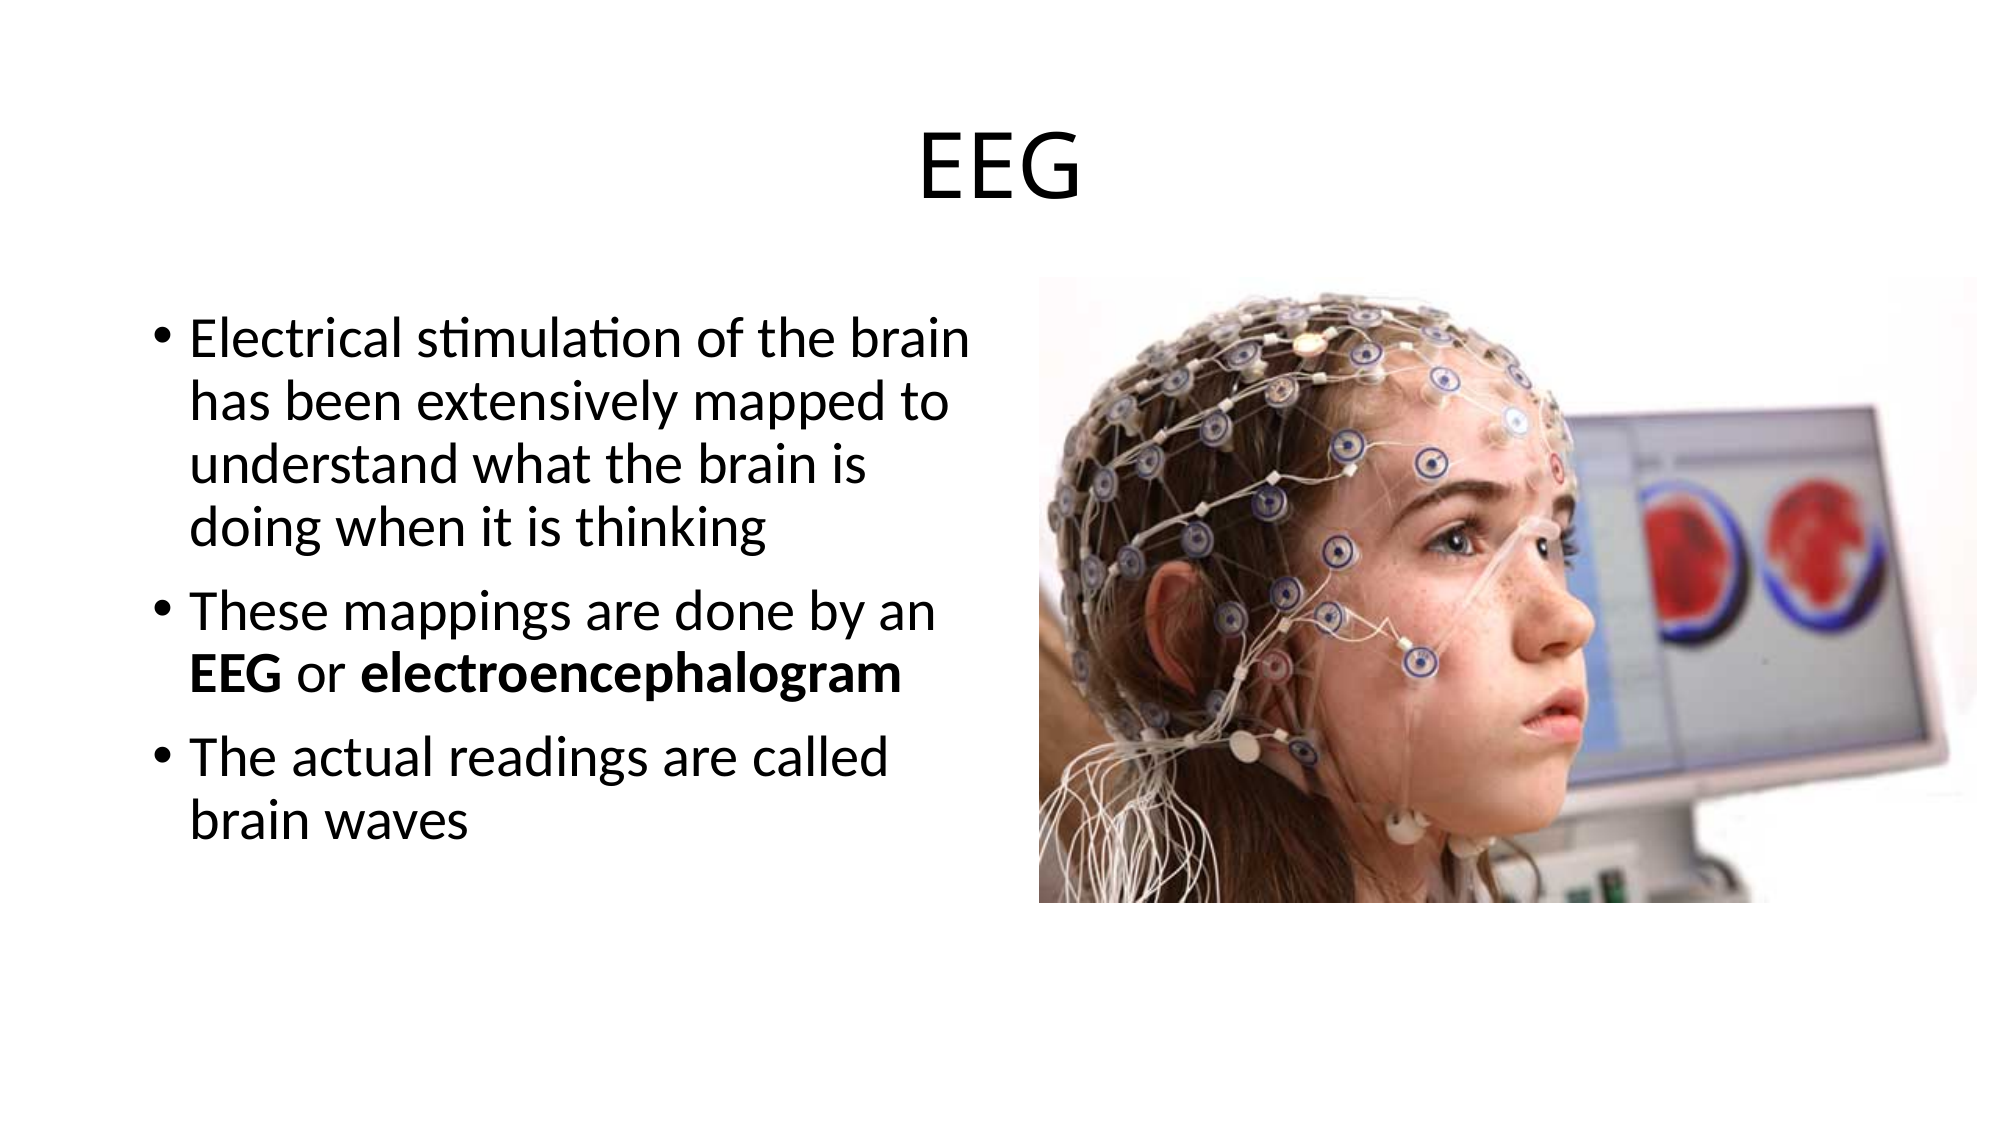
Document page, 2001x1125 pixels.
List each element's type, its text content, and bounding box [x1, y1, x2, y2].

title EEG [137, 59, 1863, 278]
list Electrical stimulation of the brain has been extensively mapped to understand what the brain is doing when it is thinking These mappings are done by an EEG or electroencephalogram The actual readings are called brain waves [137, 299, 988, 1014]
picture [1039, 277, 1978, 903]
